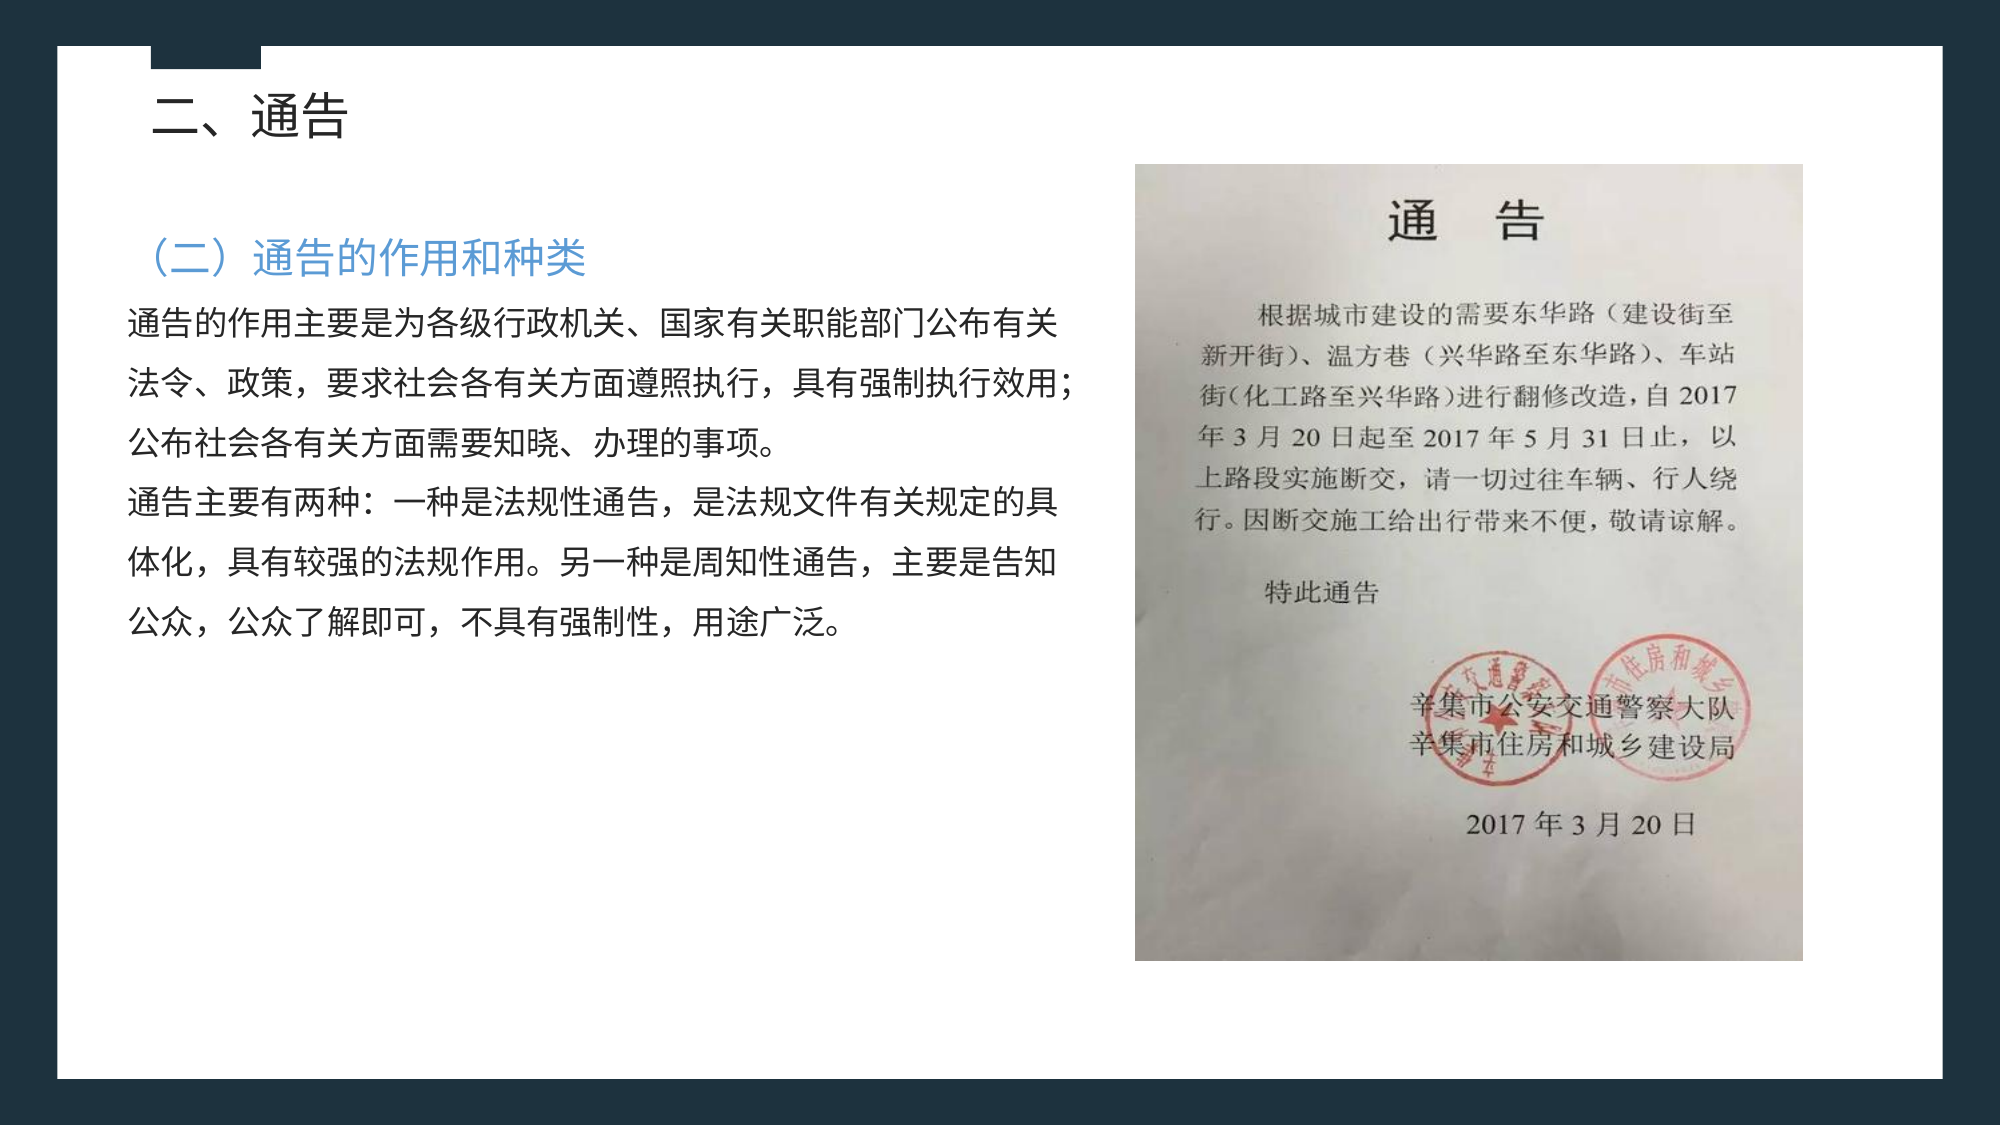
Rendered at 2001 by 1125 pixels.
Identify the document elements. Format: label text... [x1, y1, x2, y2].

text_box （二）通告的作用和种类 通告的作用主要是为各级行政机关、国家有关职能部门公布有关法令、政策，要求社会各有关方面遵照执行，具有强制执行效用；公布社会各有关方面需要知晓、办理的事项。 通告主要有两种：一种是法规性通告，是法规文件有关规定的具体化，具有较强的法规作用。另一种是周知性通告，主要是告知公众，公众了解即可，不具有强制性，用途广泛。 [112, 199, 1098, 649]
text_box 二、通告 [150, 77, 622, 153]
picture [1135, 164, 1803, 961]
